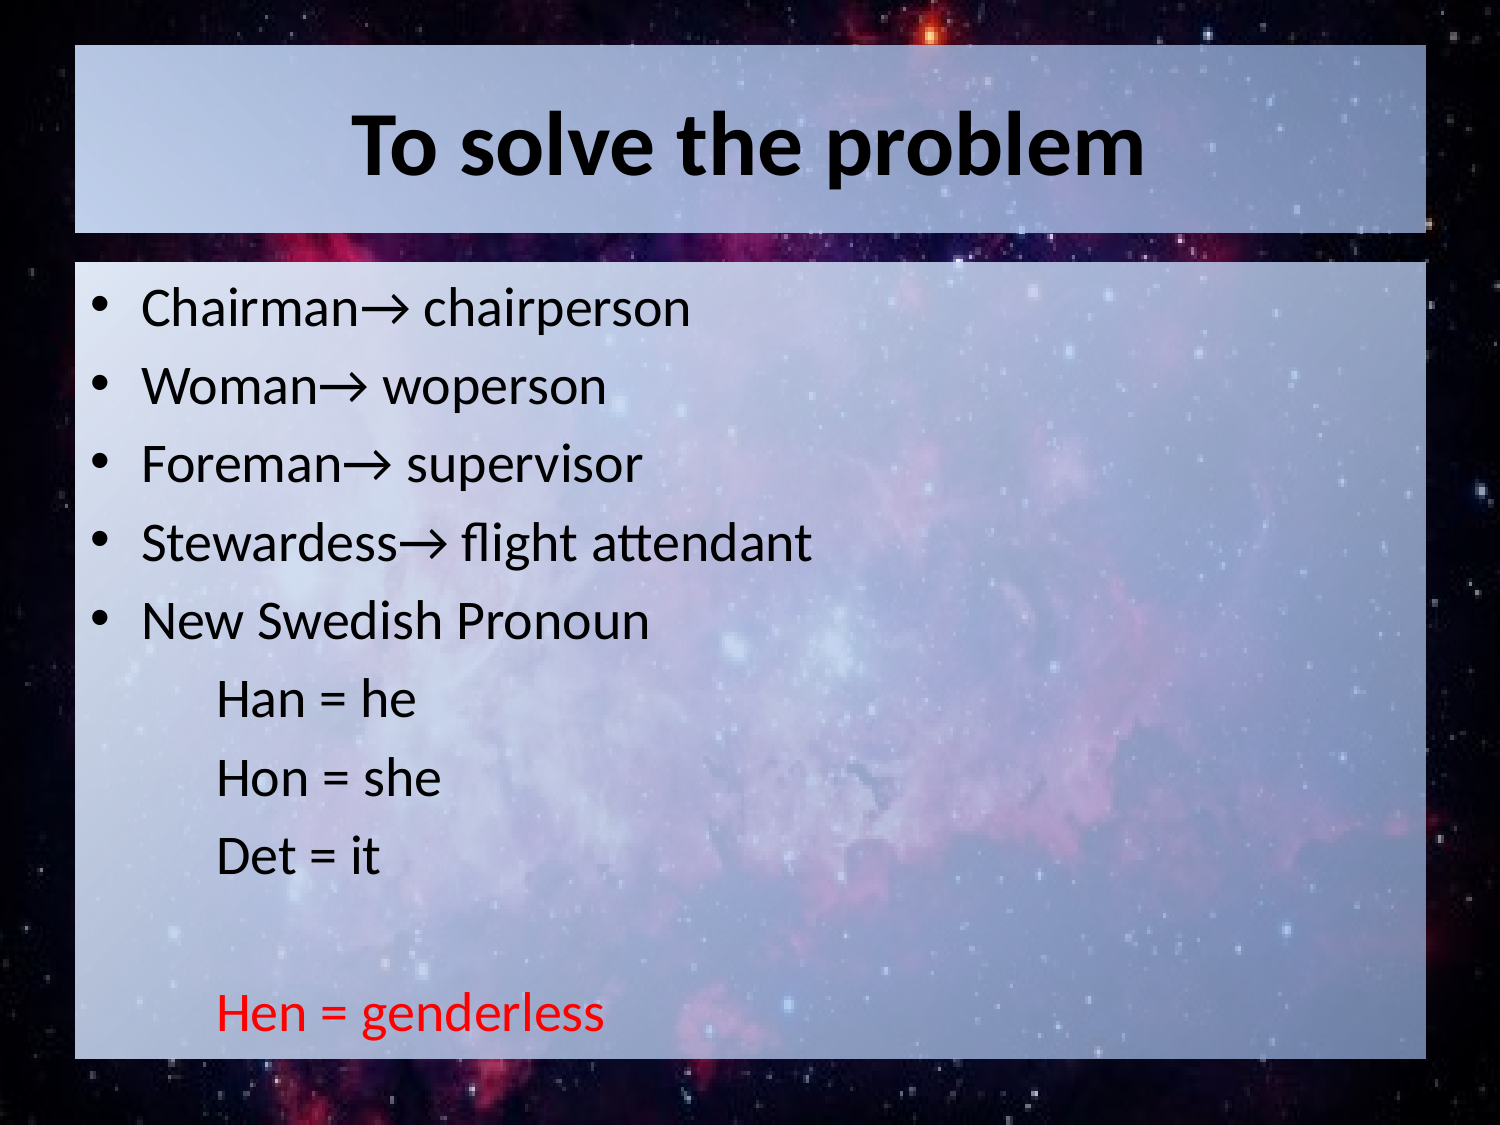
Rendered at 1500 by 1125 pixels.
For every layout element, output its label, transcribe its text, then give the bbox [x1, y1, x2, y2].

list Chairman→ chairperson Woman→ woperson Foreman→ supervisor Stewardess→ flight attendant New Swedish Pronoun Han = he Hon = she Det = it Hen = genderless [75, 262, 1425, 1059]
picture [0, 0, 1500, 1125]
title To solve the problem [75, 45, 1425, 233]
